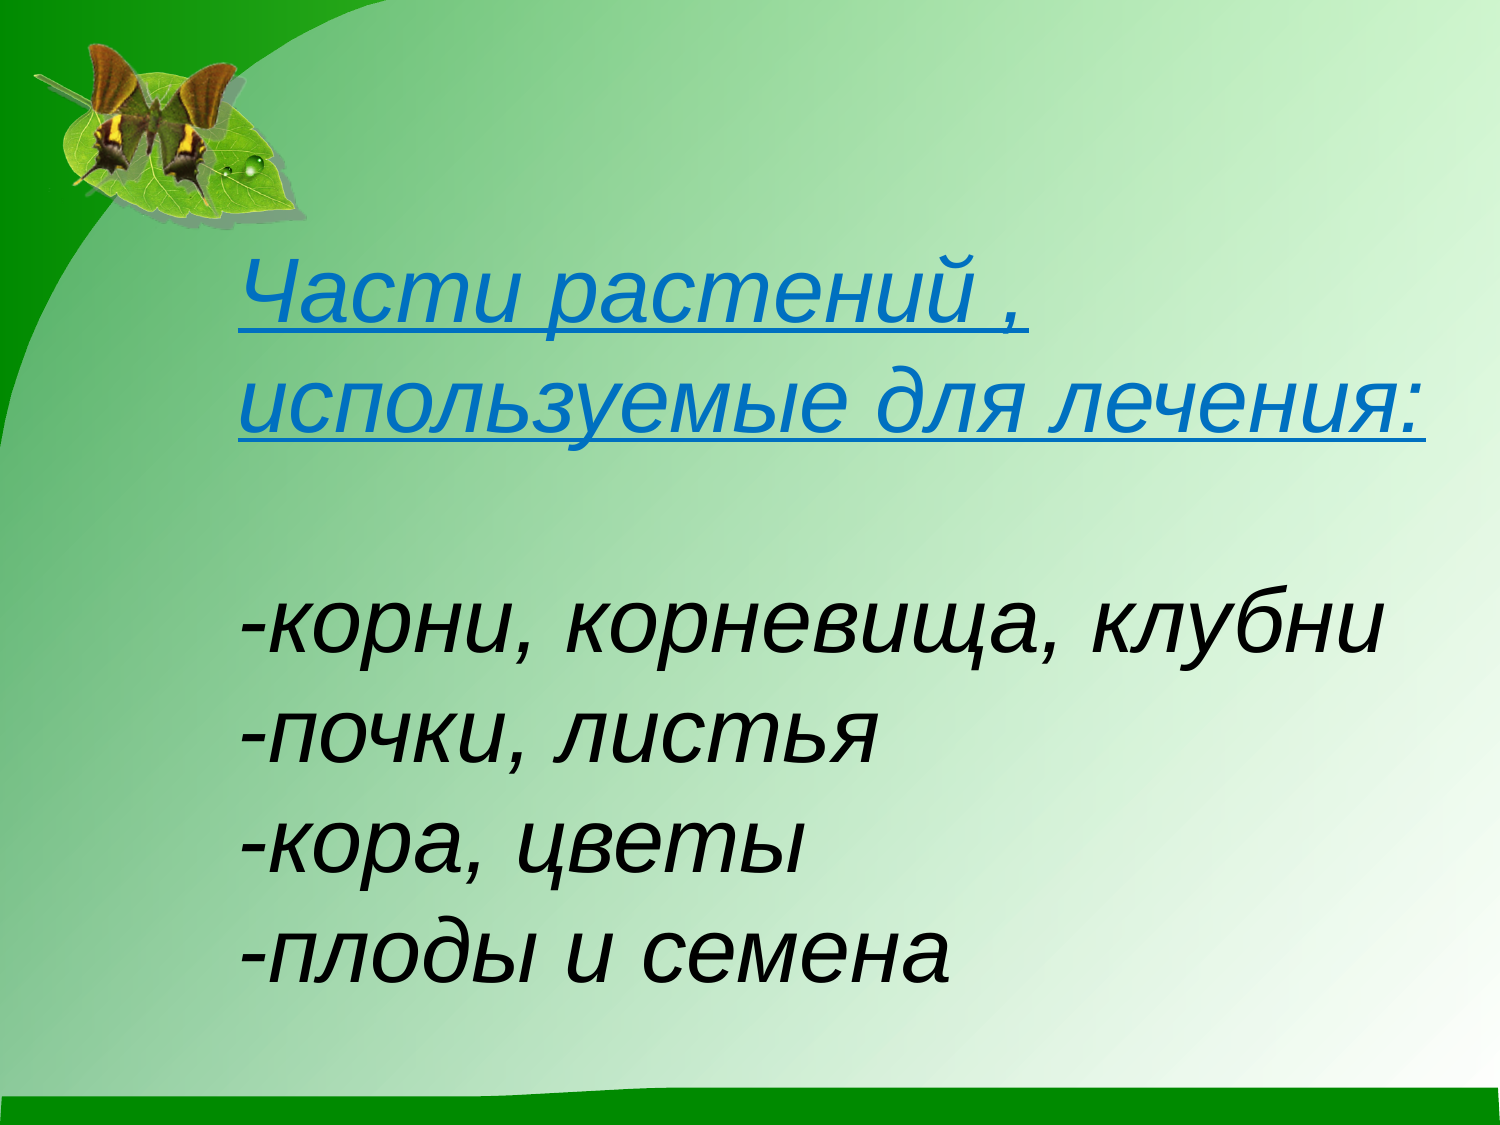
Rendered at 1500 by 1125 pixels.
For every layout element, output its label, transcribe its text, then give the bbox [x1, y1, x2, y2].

title Части растений , используемые для лечения: -корни, корневища, клубни -почки, листья -кора, цветы -плоды и семена [222, 137, 1500, 1095]
picture [24, 37, 300, 229]
